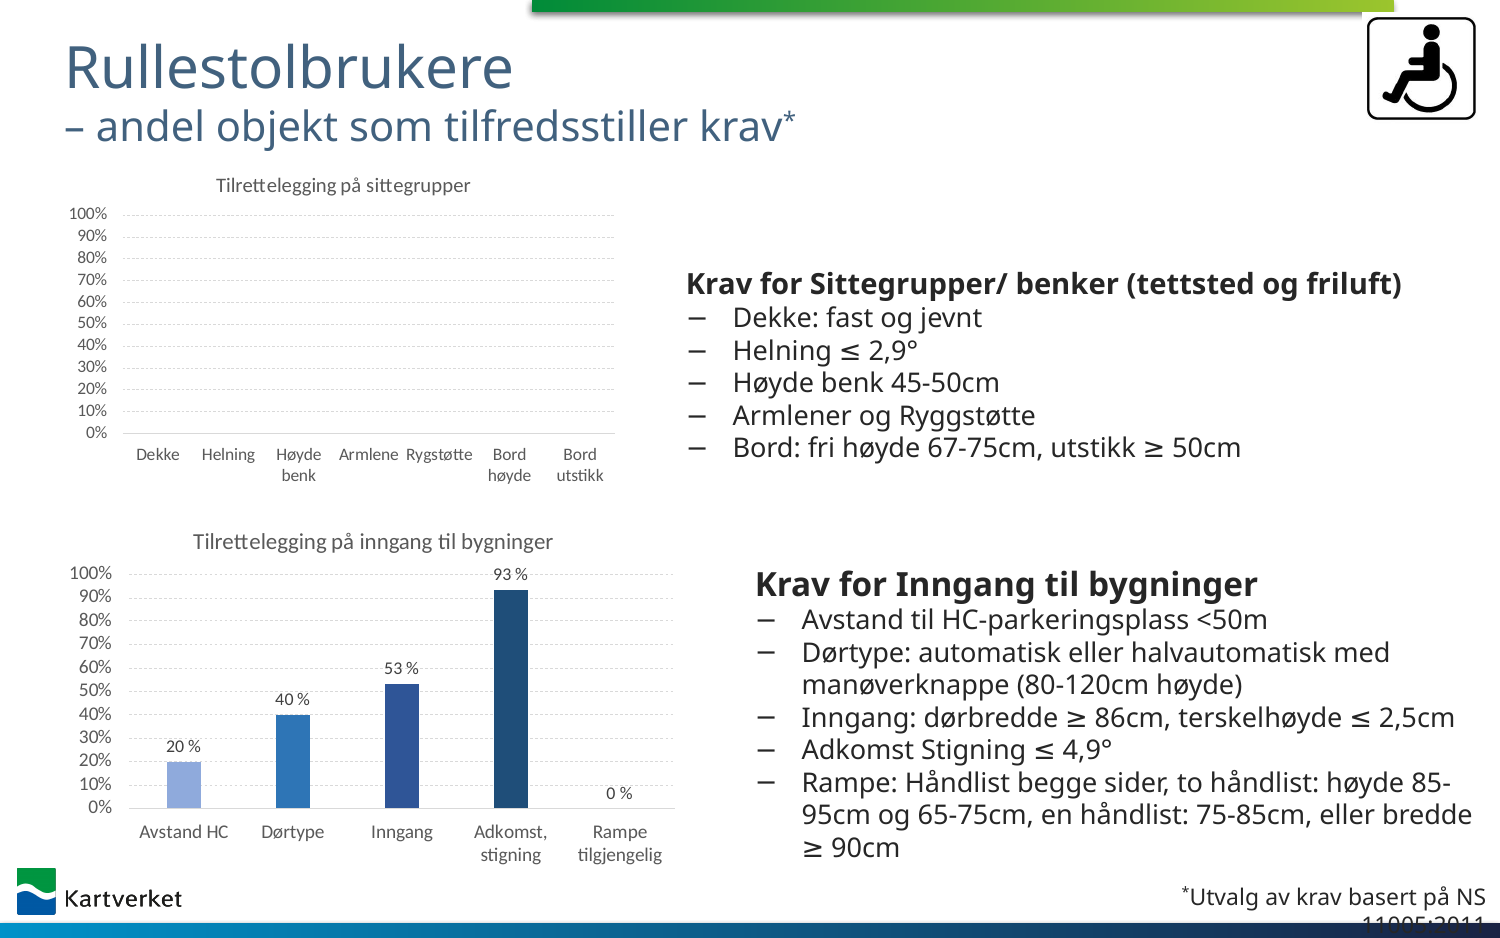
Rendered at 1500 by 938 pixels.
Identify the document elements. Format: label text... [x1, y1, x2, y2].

picture [1362, 12, 1481, 126]
text_box *Utvalg av krav basert på NS 11005:2011 [1068, 873, 1500, 938]
picture [62, 520, 685, 874]
text_box Krav for Sittegrupper/ benker (tettsted og friluft) Dekke: fast og jevnt Helning ≤ 2,9° Høyde benk 45-50cm Armlener og Ryggstøtte Bord: fri høyde 67-75cm, utstikk ≥ 50cm [670, 258, 1418, 471]
text_box Krav for Inngang til bygninger Avstand til HC-parkeringsplass <50m Dørtype: automatisk eller halvautomatisk med manøverknappe (80-120cm høyde) Inngang: dørbredde ≥ 86cm, terskelhøyde ≤ 2,5cm Adkomst Stigning ≤ 4,9° Rampe: Håndlist begge sider, to håndlist: høyde 85-95cm og 65-75cm, en håndlist: 75-85cm, eller bredde ≥ 90cm [740, 555, 1491, 870]
text_box Rullestolbrukere – andel objekt som tilfredsstiller krav* [49, 25, 1431, 158]
picture [62, 166, 625, 492]
